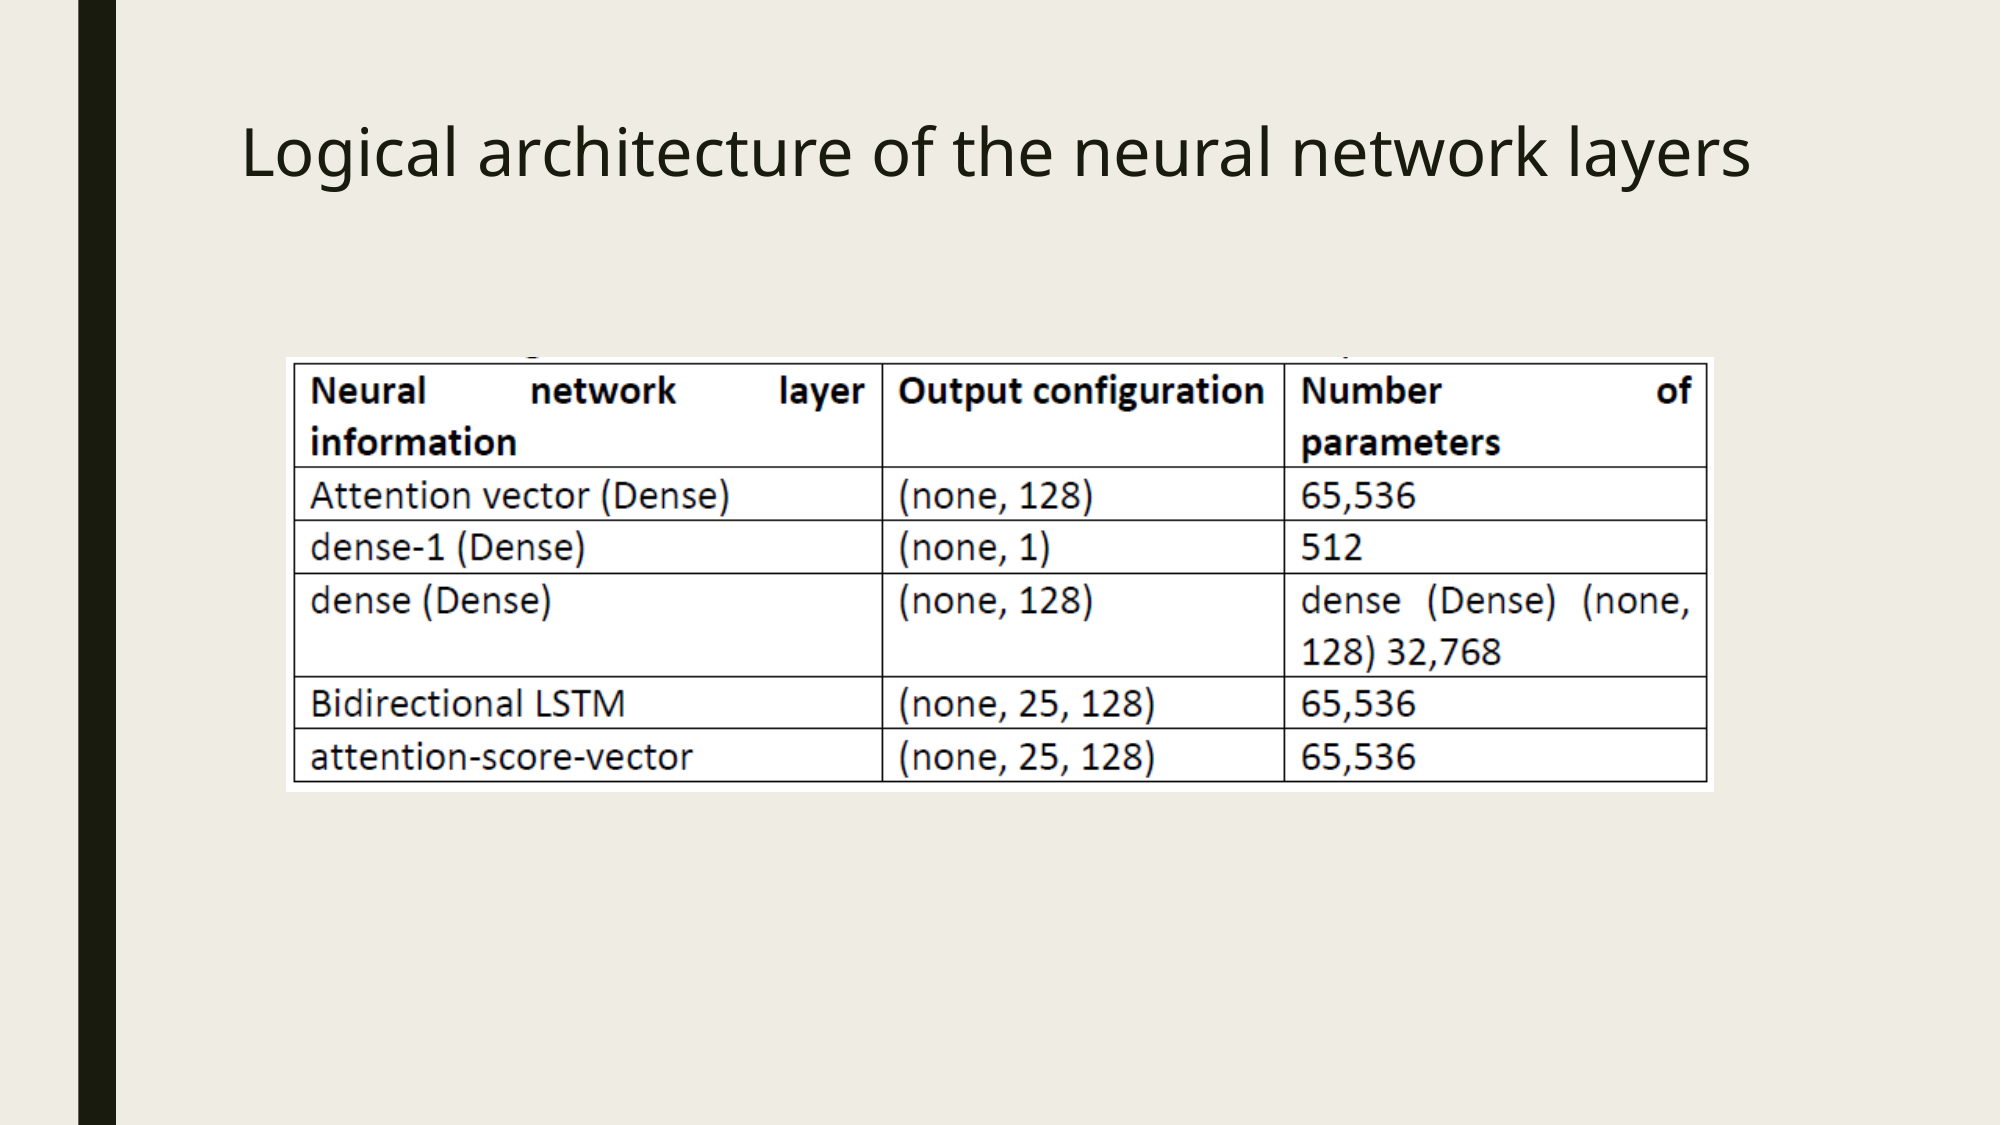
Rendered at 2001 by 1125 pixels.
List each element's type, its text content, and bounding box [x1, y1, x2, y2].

title Logical architecture of the neural network layers [225, 112, 1800, 357]
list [286, 357, 1714, 792]
